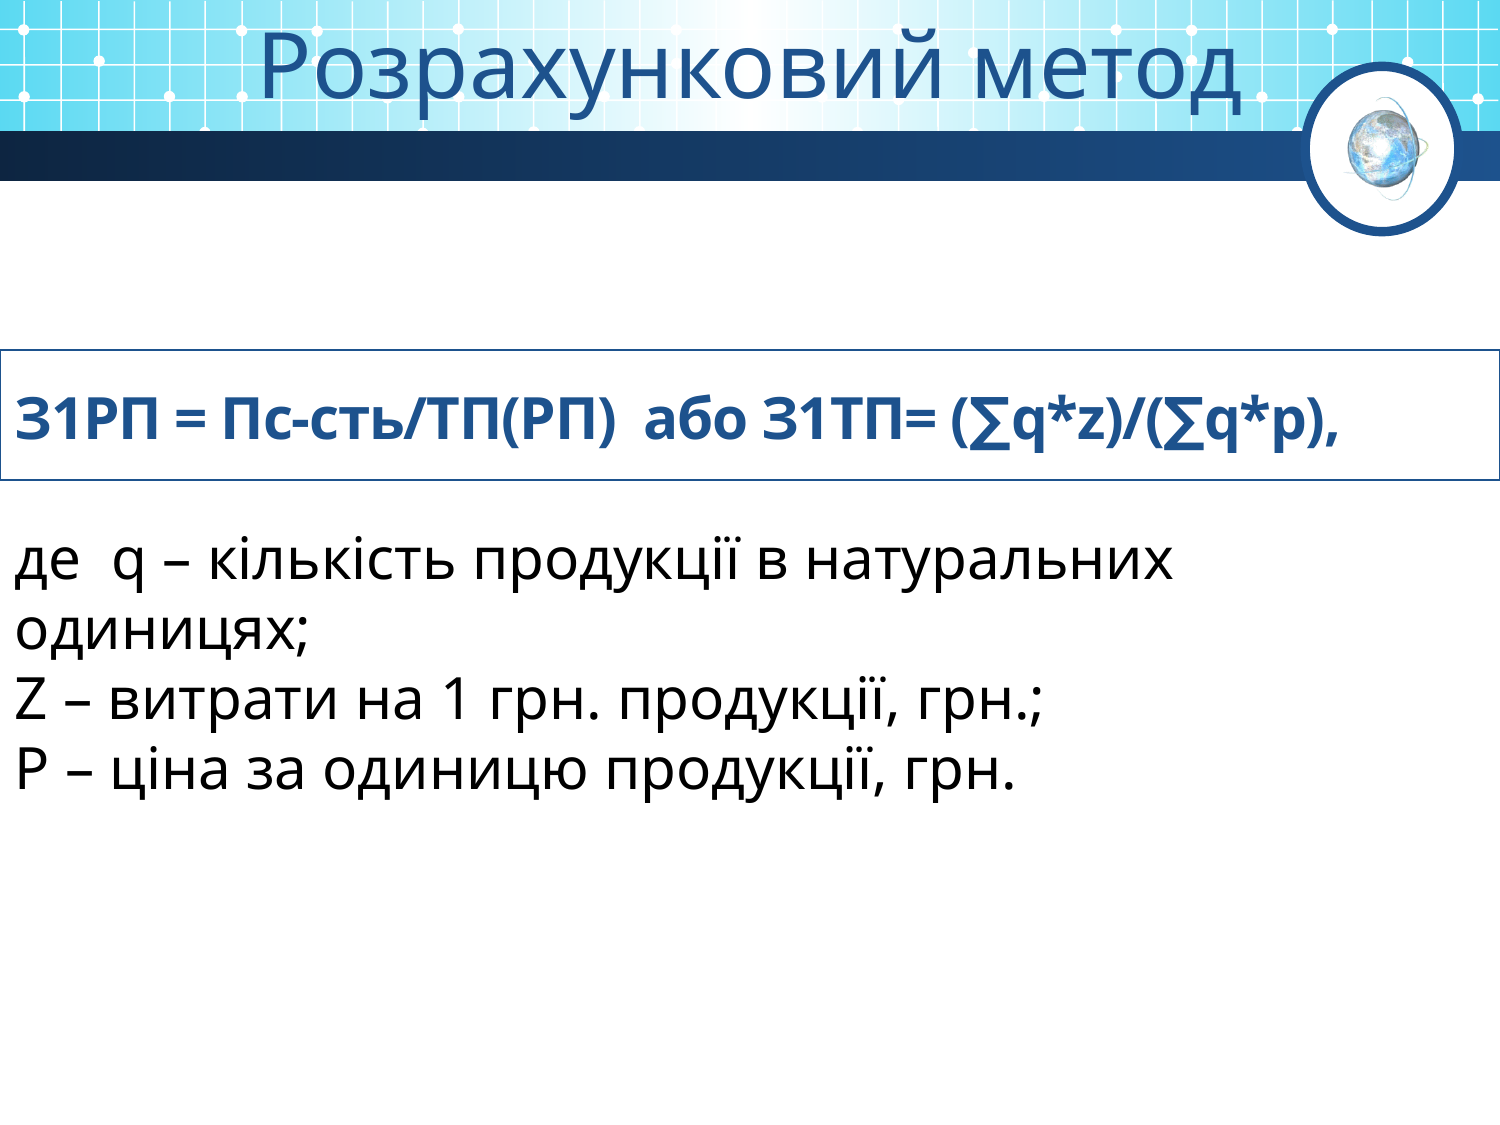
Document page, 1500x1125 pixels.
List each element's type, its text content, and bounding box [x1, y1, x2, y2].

table_header [1, 351, 1499, 479]
text_box Розрахунковий метод [0, 0, 1500, 125]
text_box З1РП = Пс-сть/ТП(РП) або З1ТП= (∑q*z)/(∑q*p), де q – кількість продукції в натуральних одиницях; Z – витрати на 1 грн. продукції, грн.; P – ціна за одиницю продукції, грн. [0, 481, 1500, 809]
picture [1310, 125, 1454, 226]
